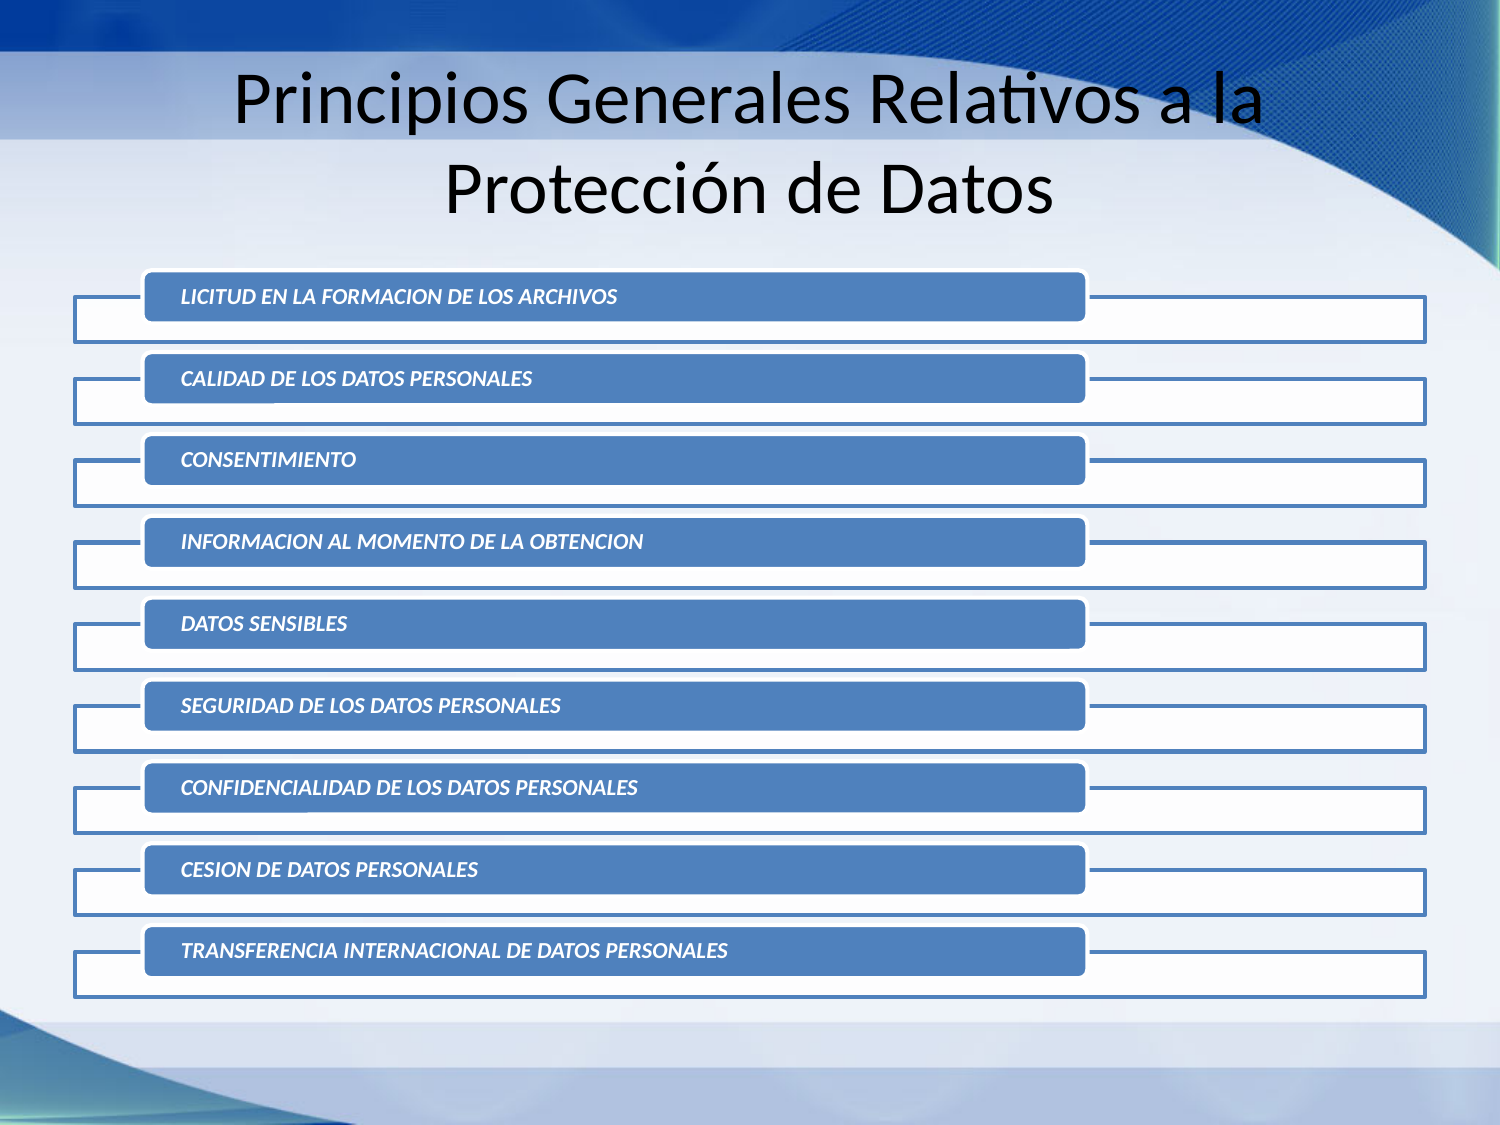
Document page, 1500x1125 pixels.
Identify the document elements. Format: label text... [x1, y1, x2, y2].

title Principios Generales Relativos a la Protección de Datos [74, 44, 1426, 233]
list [74, 262, 1426, 1006]
picture [0, 0, 1500, 1125]
